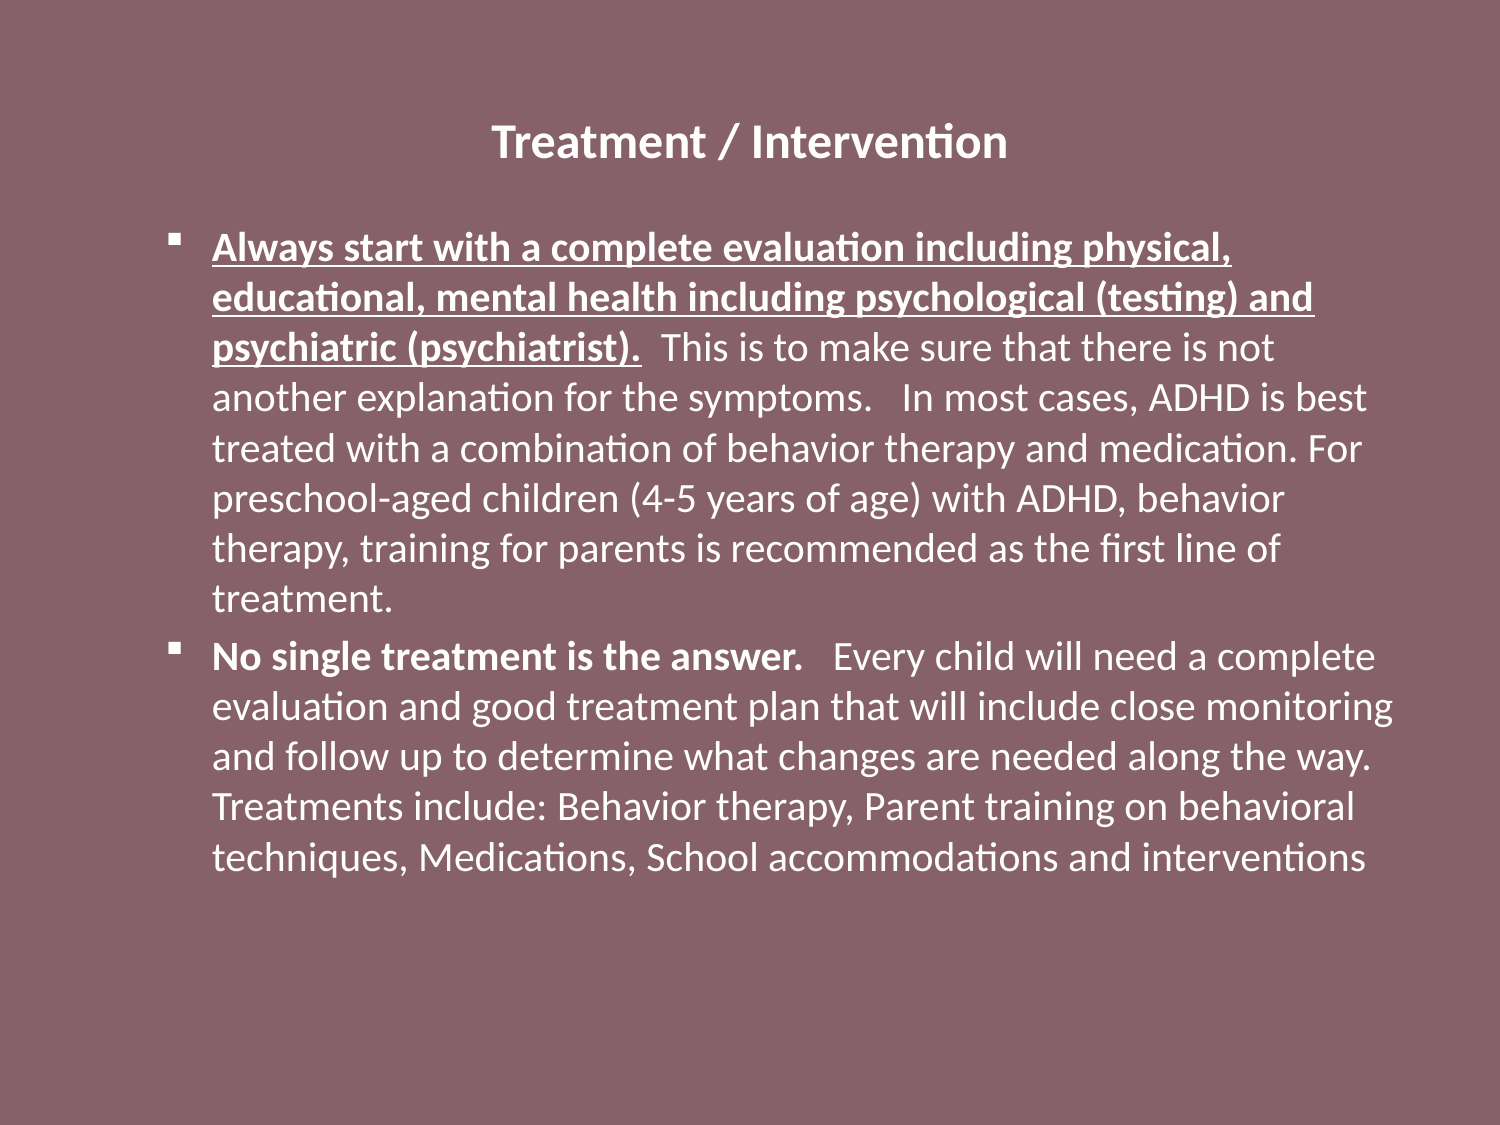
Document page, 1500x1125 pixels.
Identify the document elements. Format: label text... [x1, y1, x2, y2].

title Treatment / Intervention [75, 45, 1425, 212]
list Always start with a complete evaluation including physical, educational, mental health including psychological (testing) and psychiatric (psychiatrist). This is to make sure that there is not another explanation for the symptoms. In most cases, ADHD is best treated with a combination of behavior therapy and medication. For preschool-aged children (4-5 years of age) with ADHD, behavior therapy, training for parents is recommended as the first line of treatment. No single treatment is the answer. Every child will need a complete evaluation and good treatment plan that will include close monitoring and follow up to determine what changes are needed along the way. Treatments include: Behavior therapy, Parent training on behavioral techniques, Medications, School accommodations and interventions [75, 212, 1425, 1005]
